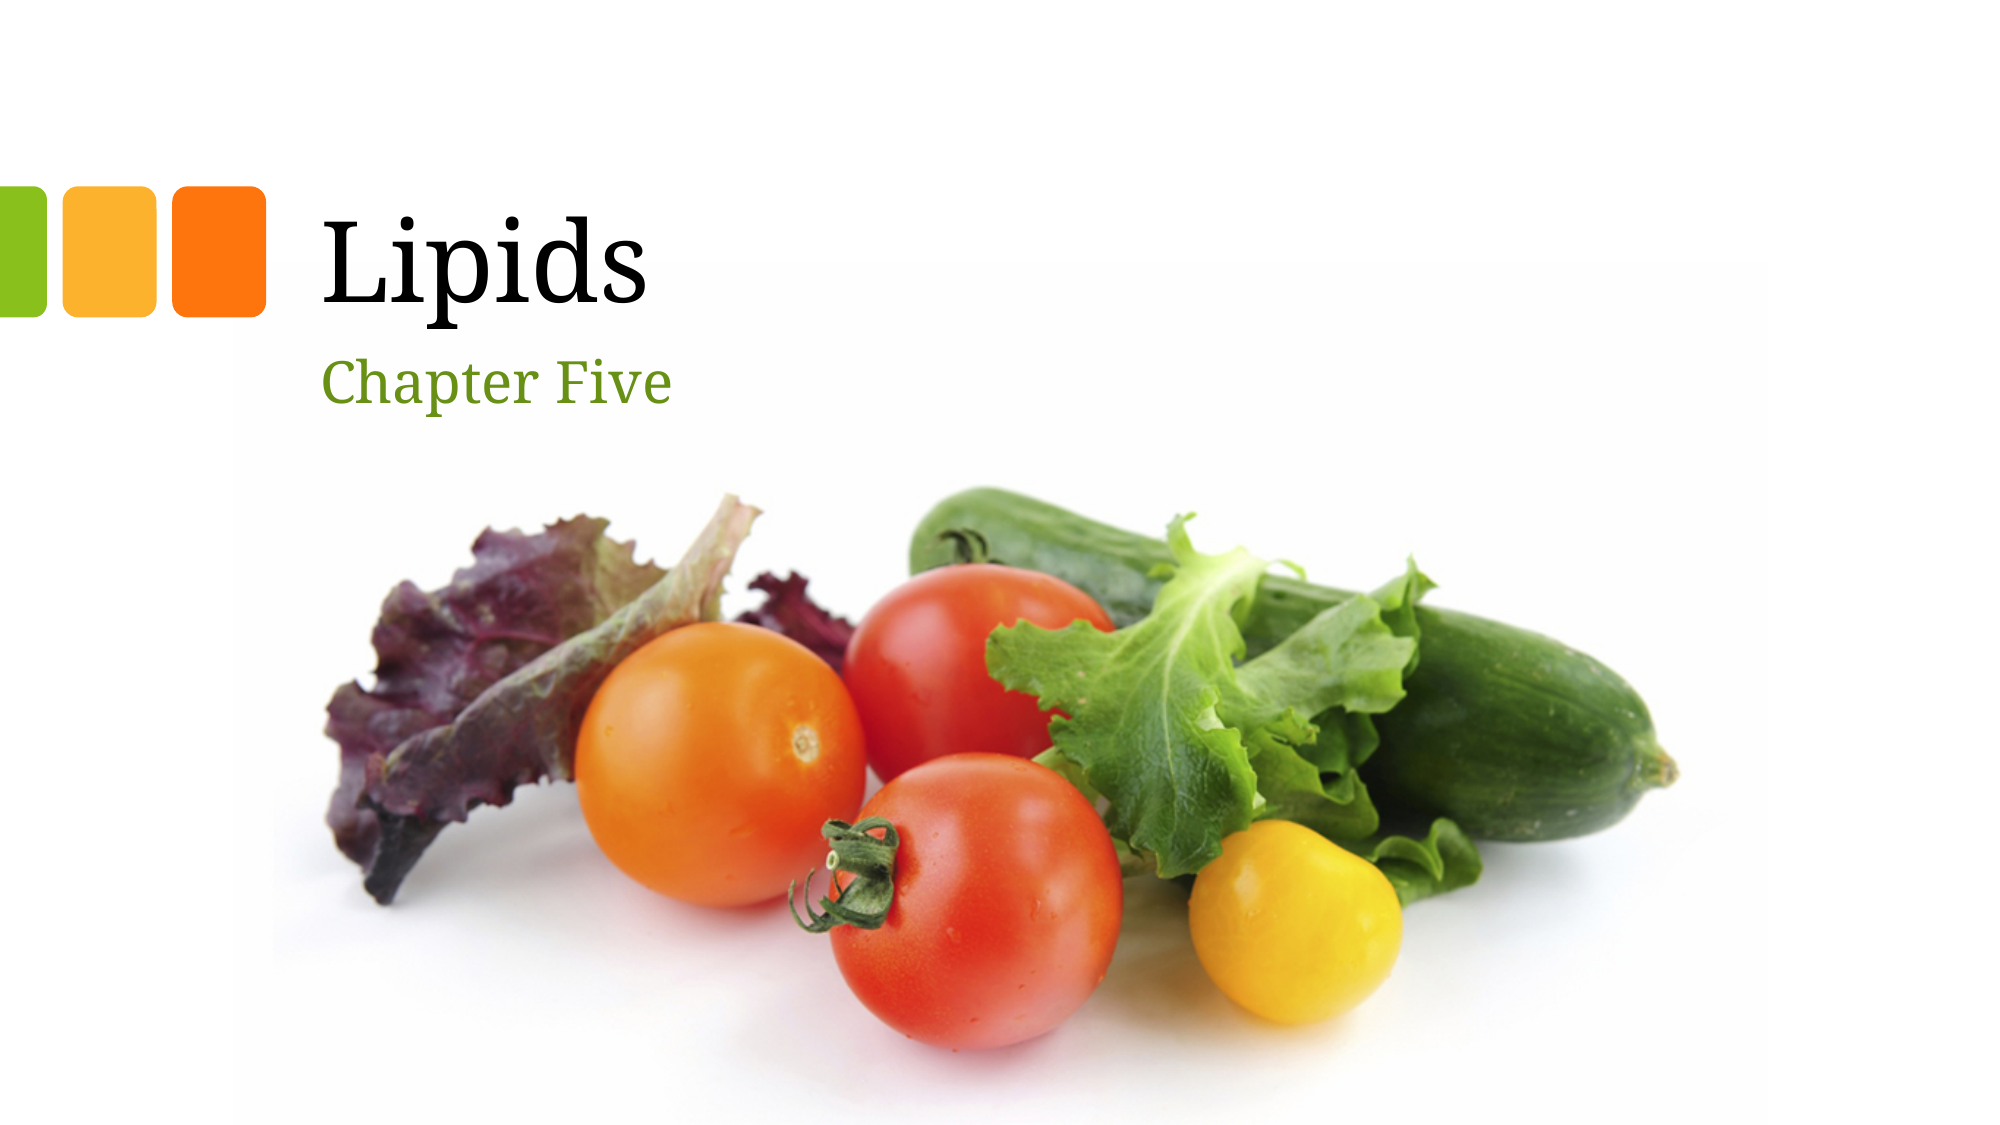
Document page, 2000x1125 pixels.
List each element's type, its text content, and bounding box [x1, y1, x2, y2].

title Lipids [299, 59, 1888, 335]
picture [0, 0, 2000, 1125]
subtitle Chapter Five [299, 342, 1800, 489]
